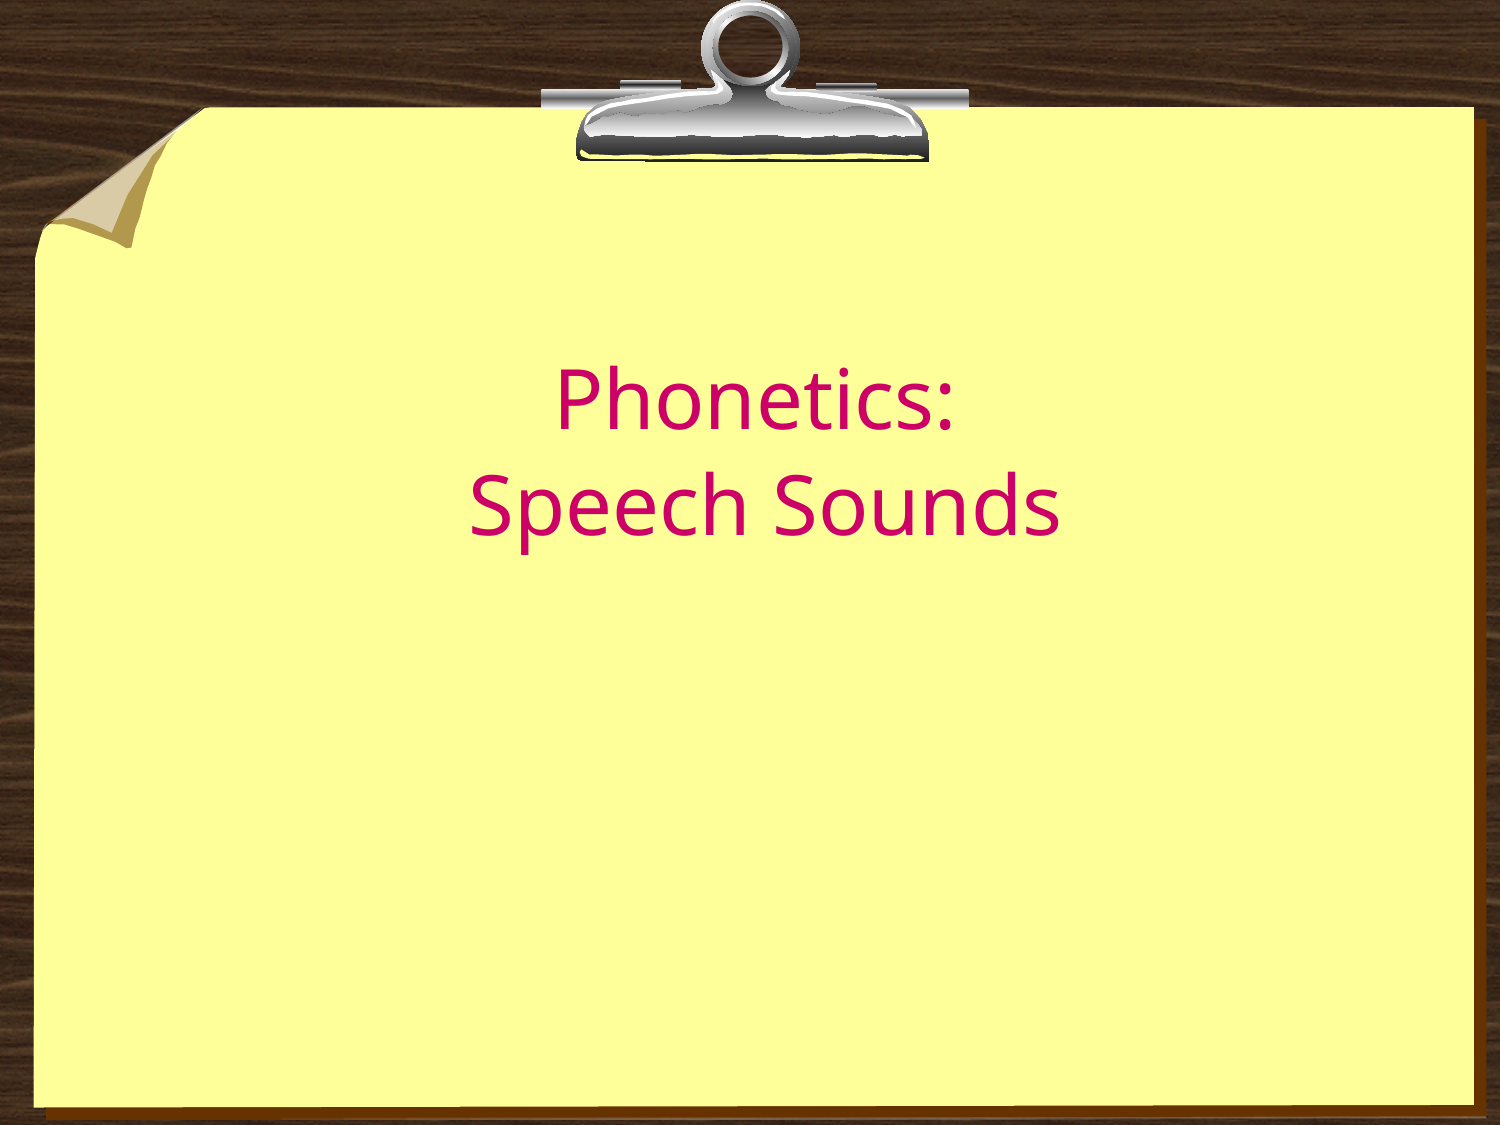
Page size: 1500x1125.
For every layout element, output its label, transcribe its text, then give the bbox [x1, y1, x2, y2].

picture [0, 0, 1500, 1125]
subtitle Phonetics: Speech Sounds [229, 349, 1281, 638]
picture [718, 15, 783, 78]
